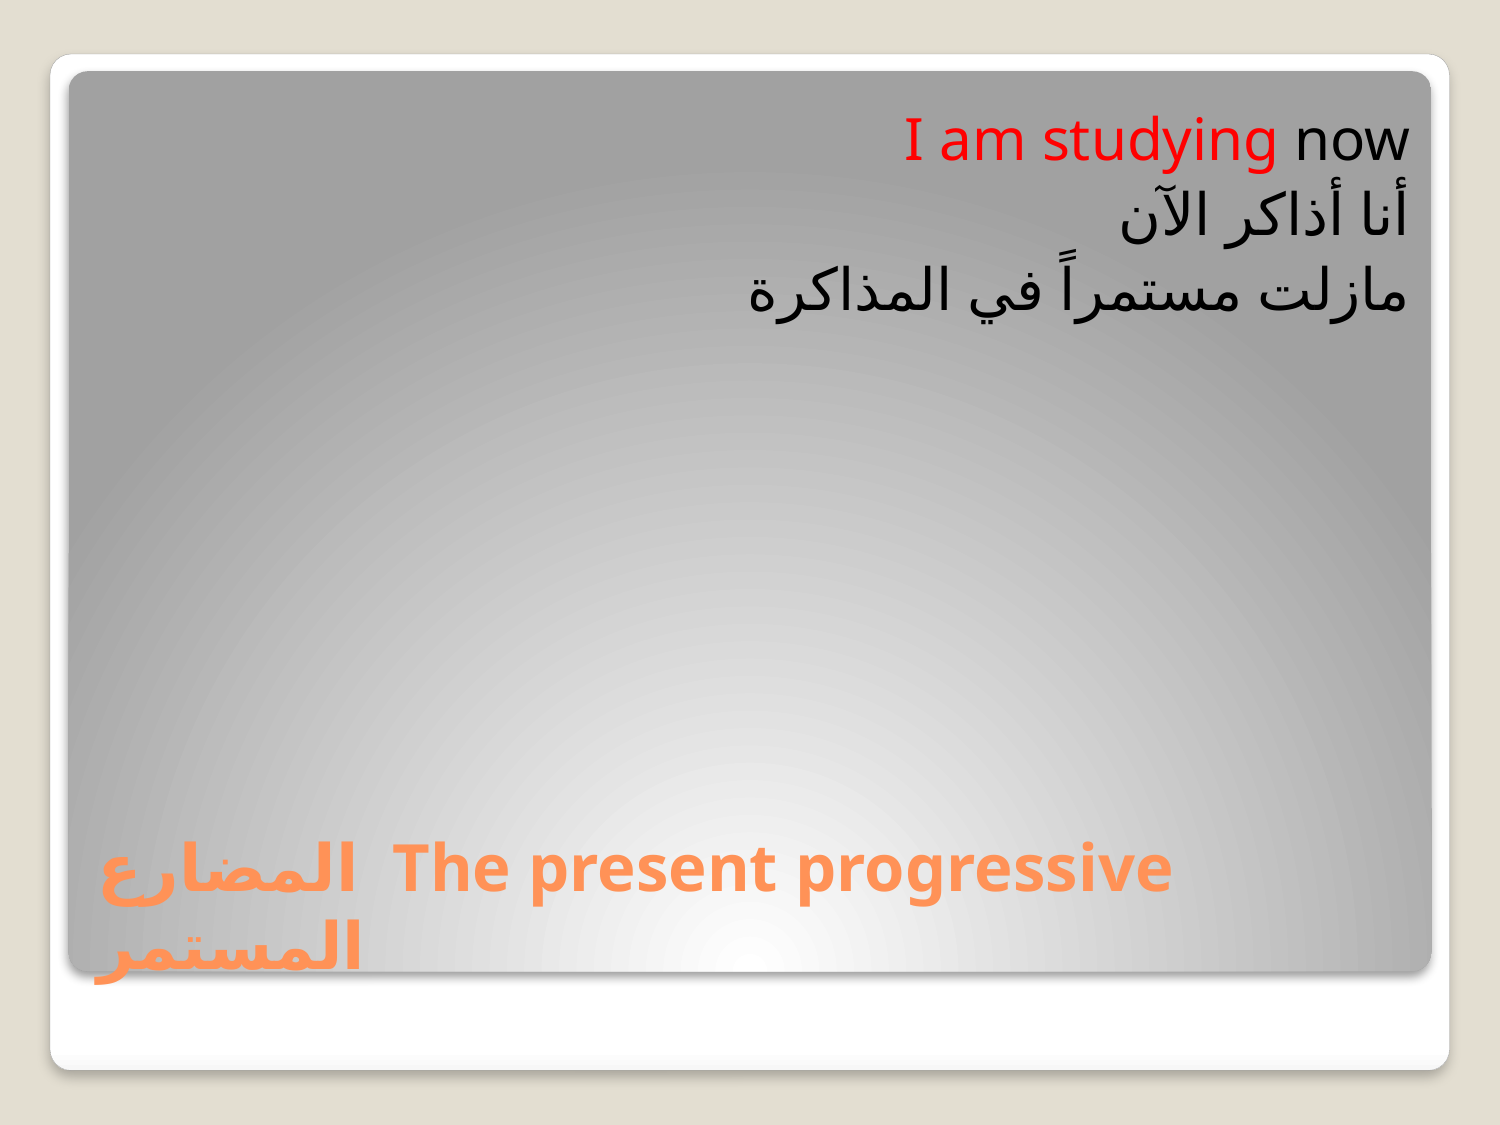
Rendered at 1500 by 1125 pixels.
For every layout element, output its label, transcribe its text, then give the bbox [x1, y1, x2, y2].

title The present progressive المضارع المستمر [82, 817, 1425, 990]
list I am studying now أنا أذاكر الآن مازلت مستمراً في المذاكرة [82, 86, 1425, 774]
